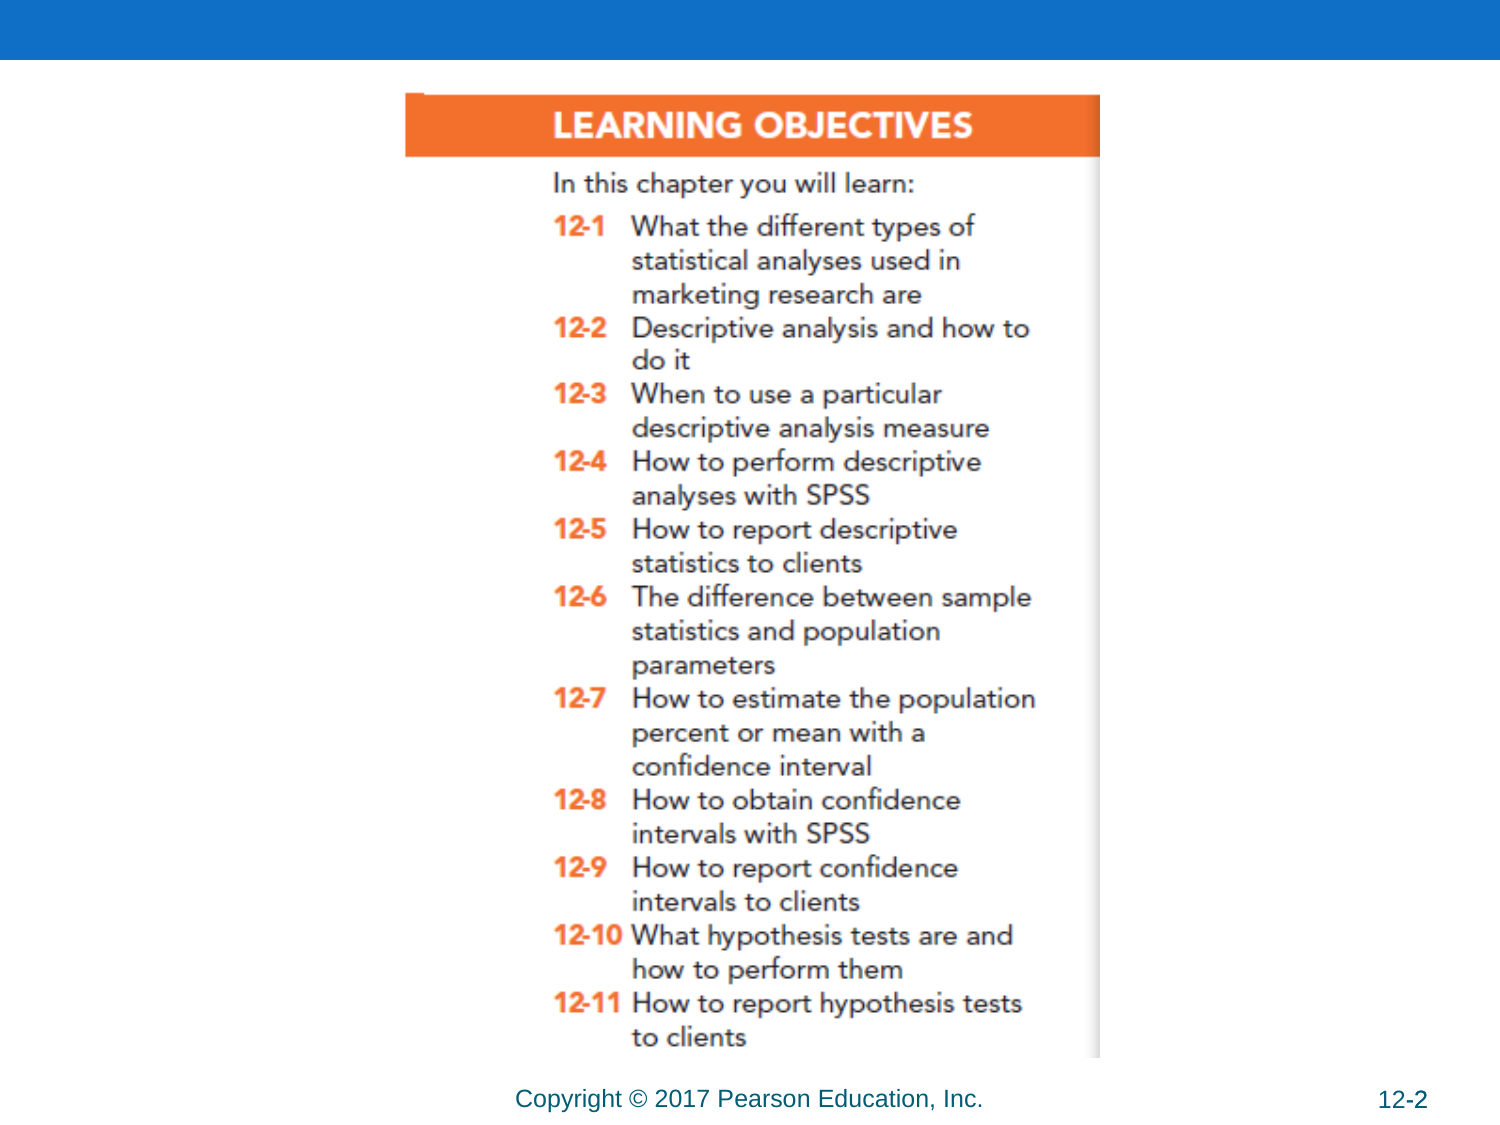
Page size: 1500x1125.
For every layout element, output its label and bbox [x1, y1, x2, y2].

picture [641, 1100, 647, 1107]
picture [387, 83, 1101, 1059]
